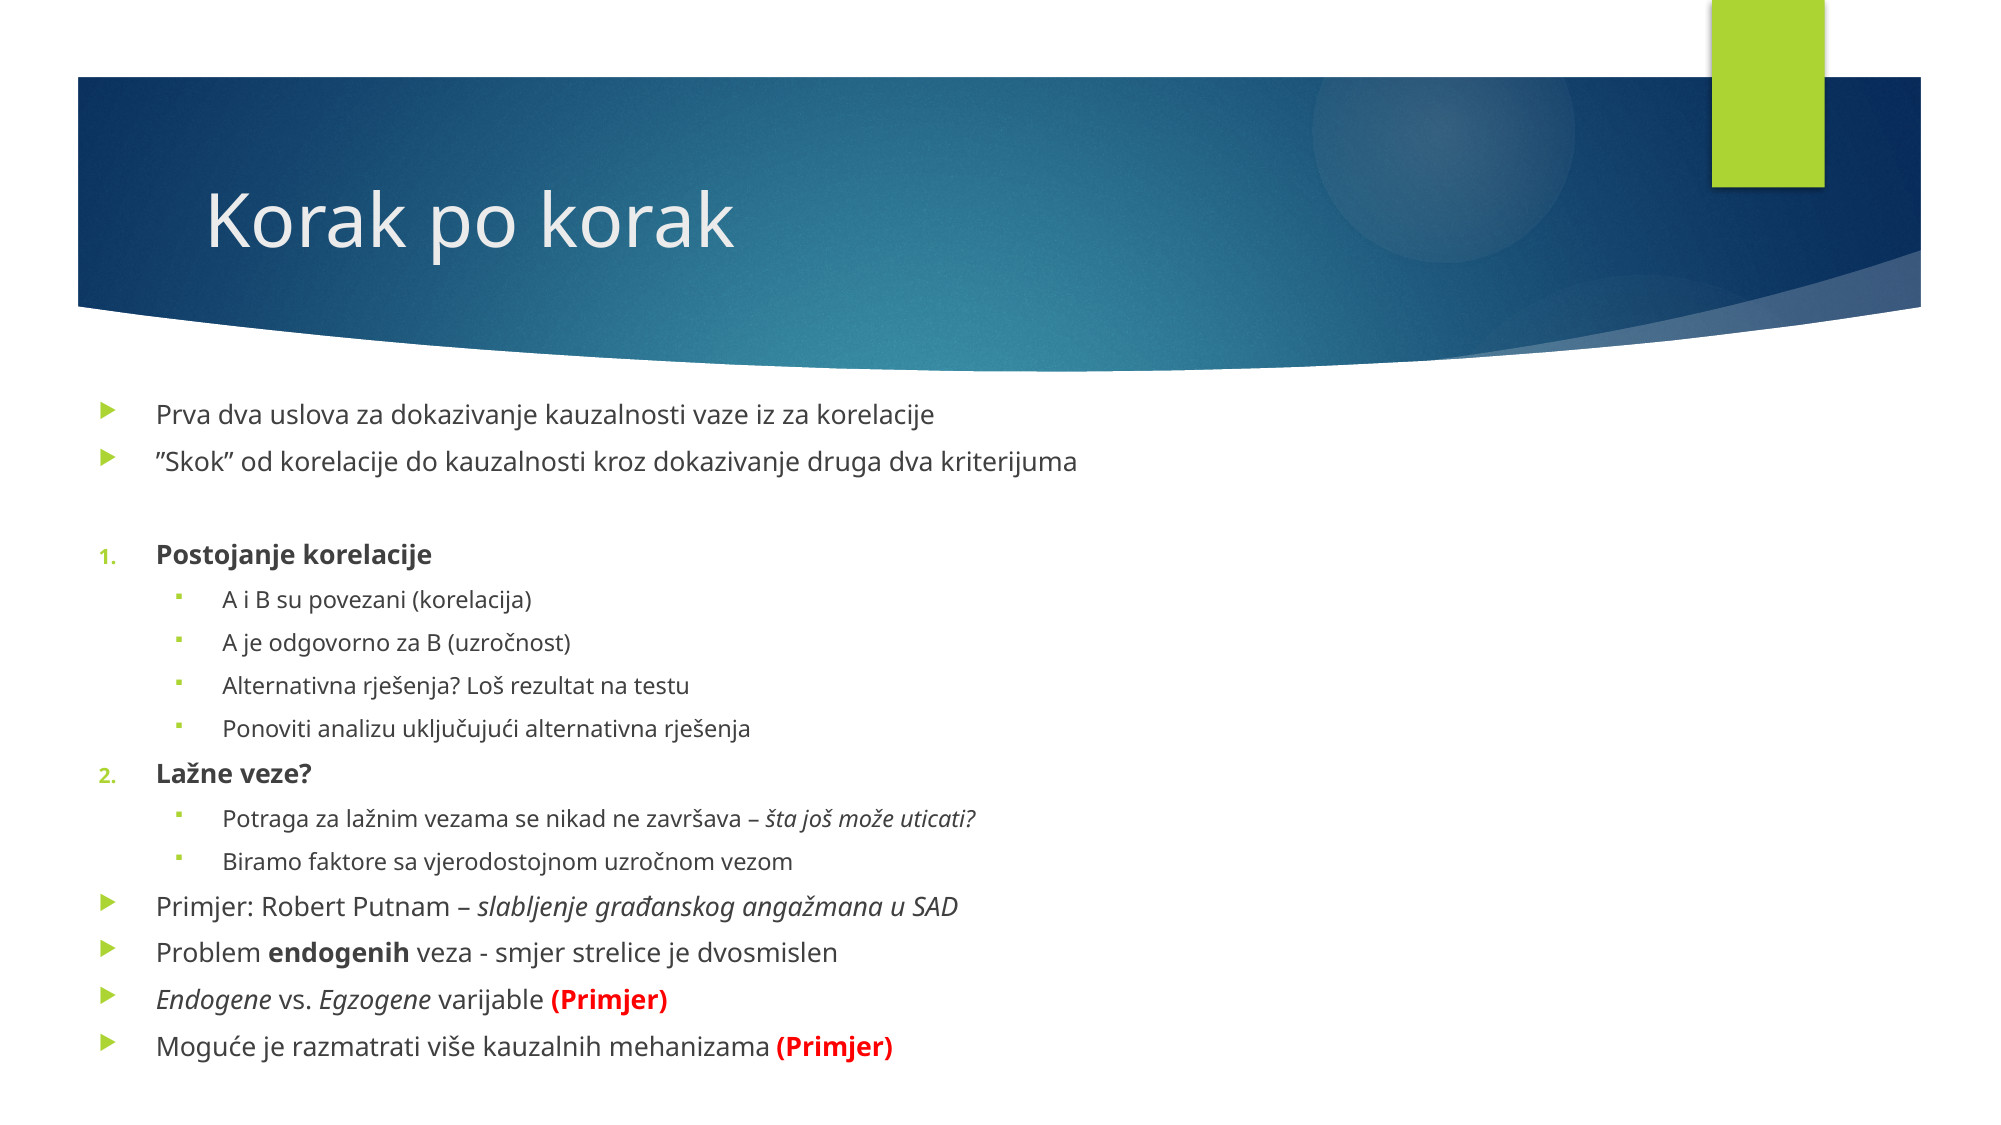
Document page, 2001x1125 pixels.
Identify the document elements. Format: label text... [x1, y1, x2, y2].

title Korak po korak [189, 159, 1627, 276]
list Prva dva uslova za dokazivanje kauzalnosti vaze iz za korelacije ”Skok” od korelacije do kauzalnosti kroz dokazivanje druga dva kriterijuma Postojanje korelacije A i B su povezani (korelacija) A je odgovorno za B (uzročnost) Alternativna rješenja? Loš rezultat na testu Ponoviti analizu uključujući alternativna rješenja Lažne veze? Potraga za lažnim vezama se nikad ne završava – šta još može uticati? Biramo faktore sa vjerodostojnom uzročnom vezom Primjer: Robert Putnam – slabljenje građanskog angažmana u SAD Problem endogenih veza - smjer strelice je dvosmislen Endogene vs. Egzogene varijable (Primjer) Moguće je razmatrati više kauzalnih mehanizama (Primjer) [83, 390, 1895, 1071]
